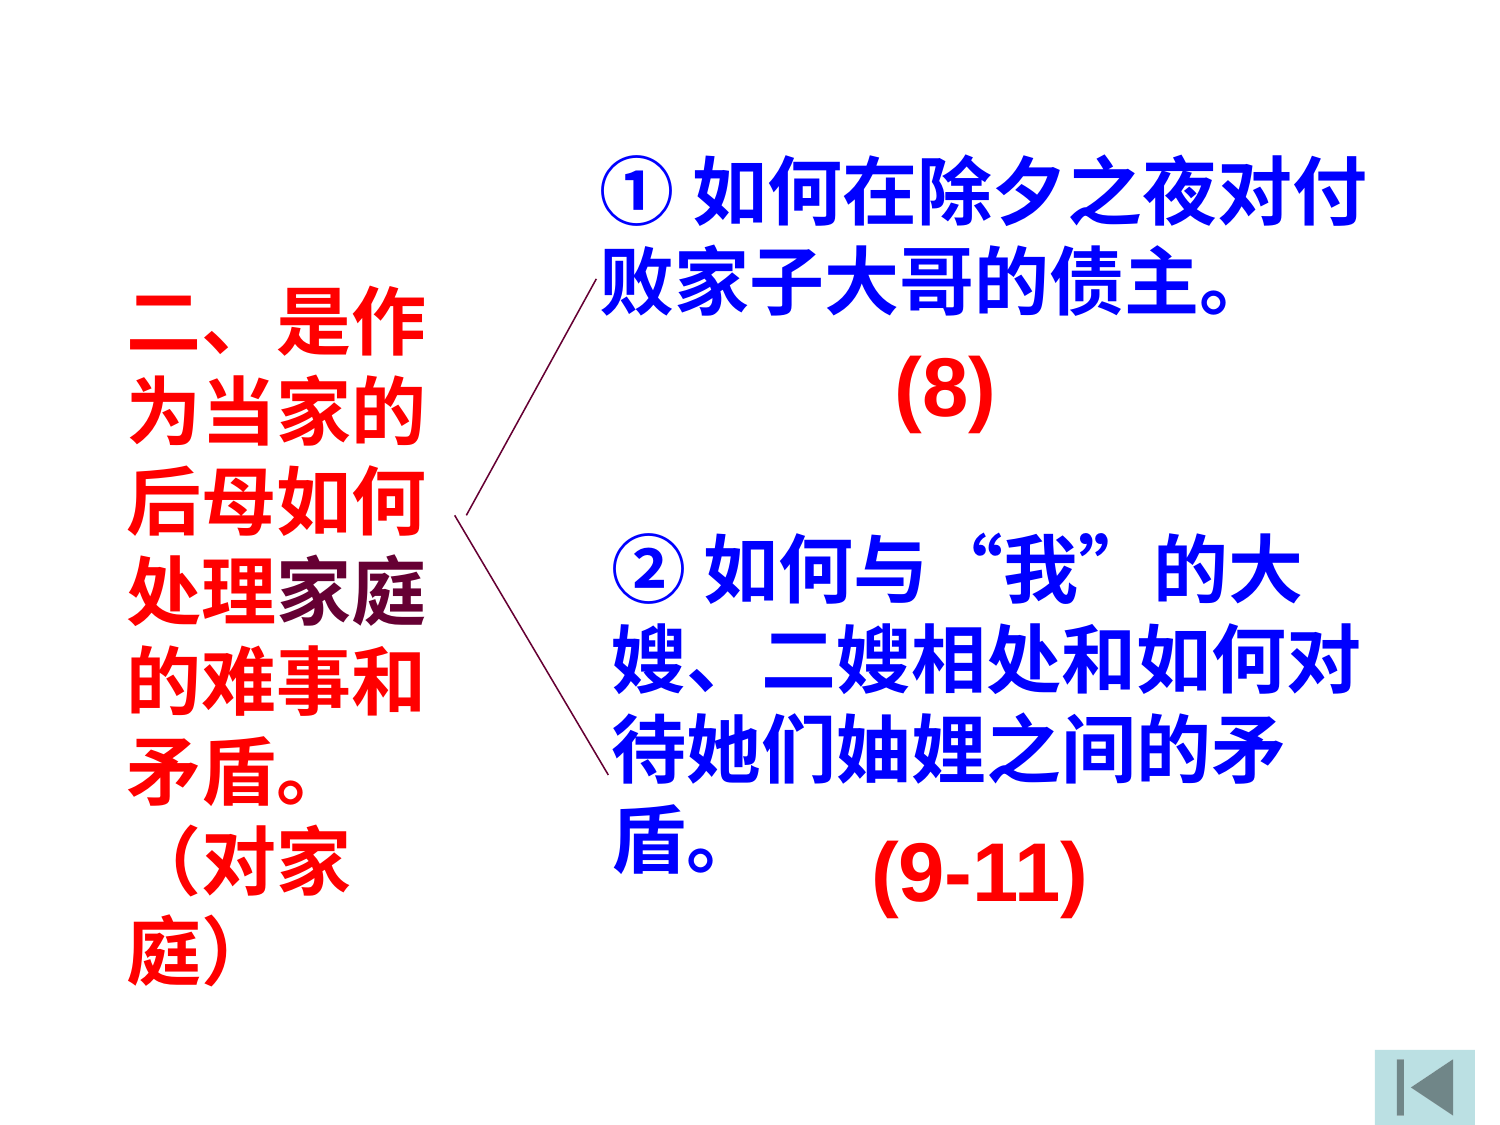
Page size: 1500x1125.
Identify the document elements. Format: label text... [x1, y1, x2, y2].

text_box ②如何与“我”的大嫂、二嫂相处和如何对待她们妯娌之间的矛盾。 [596, 515, 1418, 891]
text_box 二、是作为当家的后母如何处理家庭的难事和矛盾。（对家庭） [112, 267, 479, 1002]
text_box (8) zx```xk [879, 326, 1364, 470]
text_box (9-11) [856, 810, 1187, 926]
text_box [1374, 1049, 1475, 1125]
text_box ①如何在除夕之夜对付败家子大哥的债主。 [584, 137, 1436, 332]
